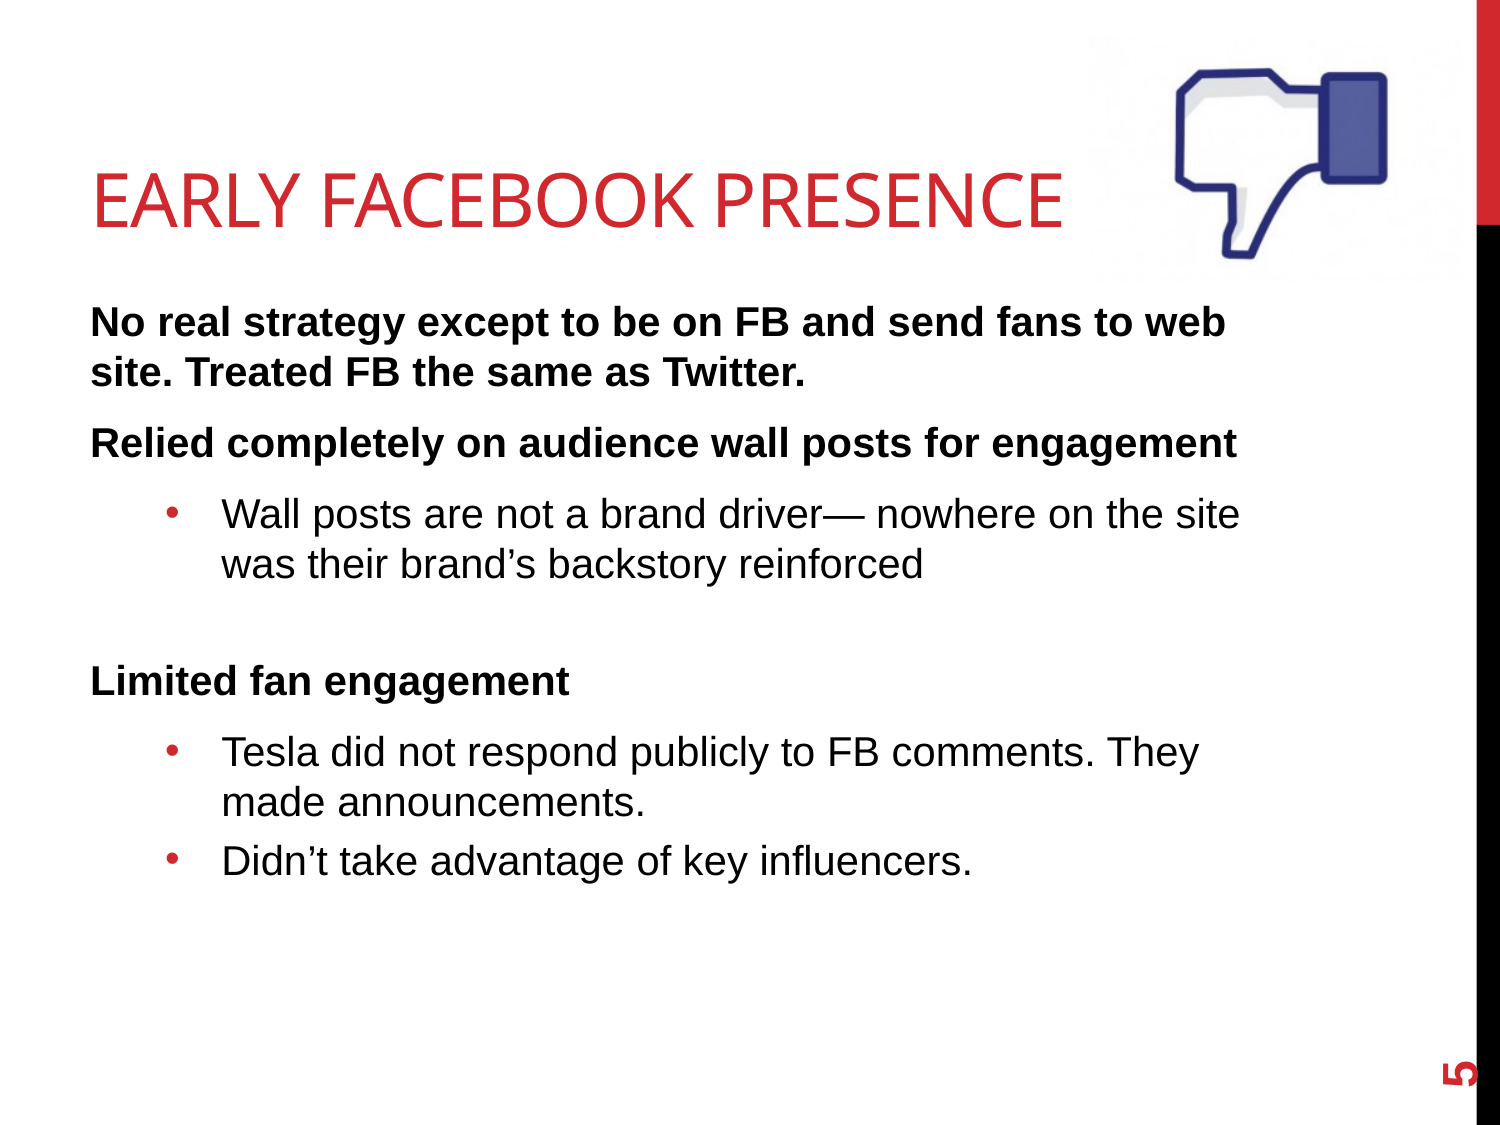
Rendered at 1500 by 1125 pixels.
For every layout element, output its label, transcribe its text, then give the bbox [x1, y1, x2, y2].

title Early facebook presence [75, 25, 1100, 250]
list No real strategy except to be on FB and send fans to web site. Treated FB the same as Twitter. Relied completely on audience wall posts for engagement Wall posts are not a brand driver— nowhere on the site was their brand’s backstory reinforced Limited fan engagement Tesla did not respond publicly to FB comments. They made announcements. Didn’t take advantage of key influencers. [75, 287, 1325, 1005]
slide_number 5 [1427, 887, 1488, 1104]
picture [1086, 36, 1463, 285]
